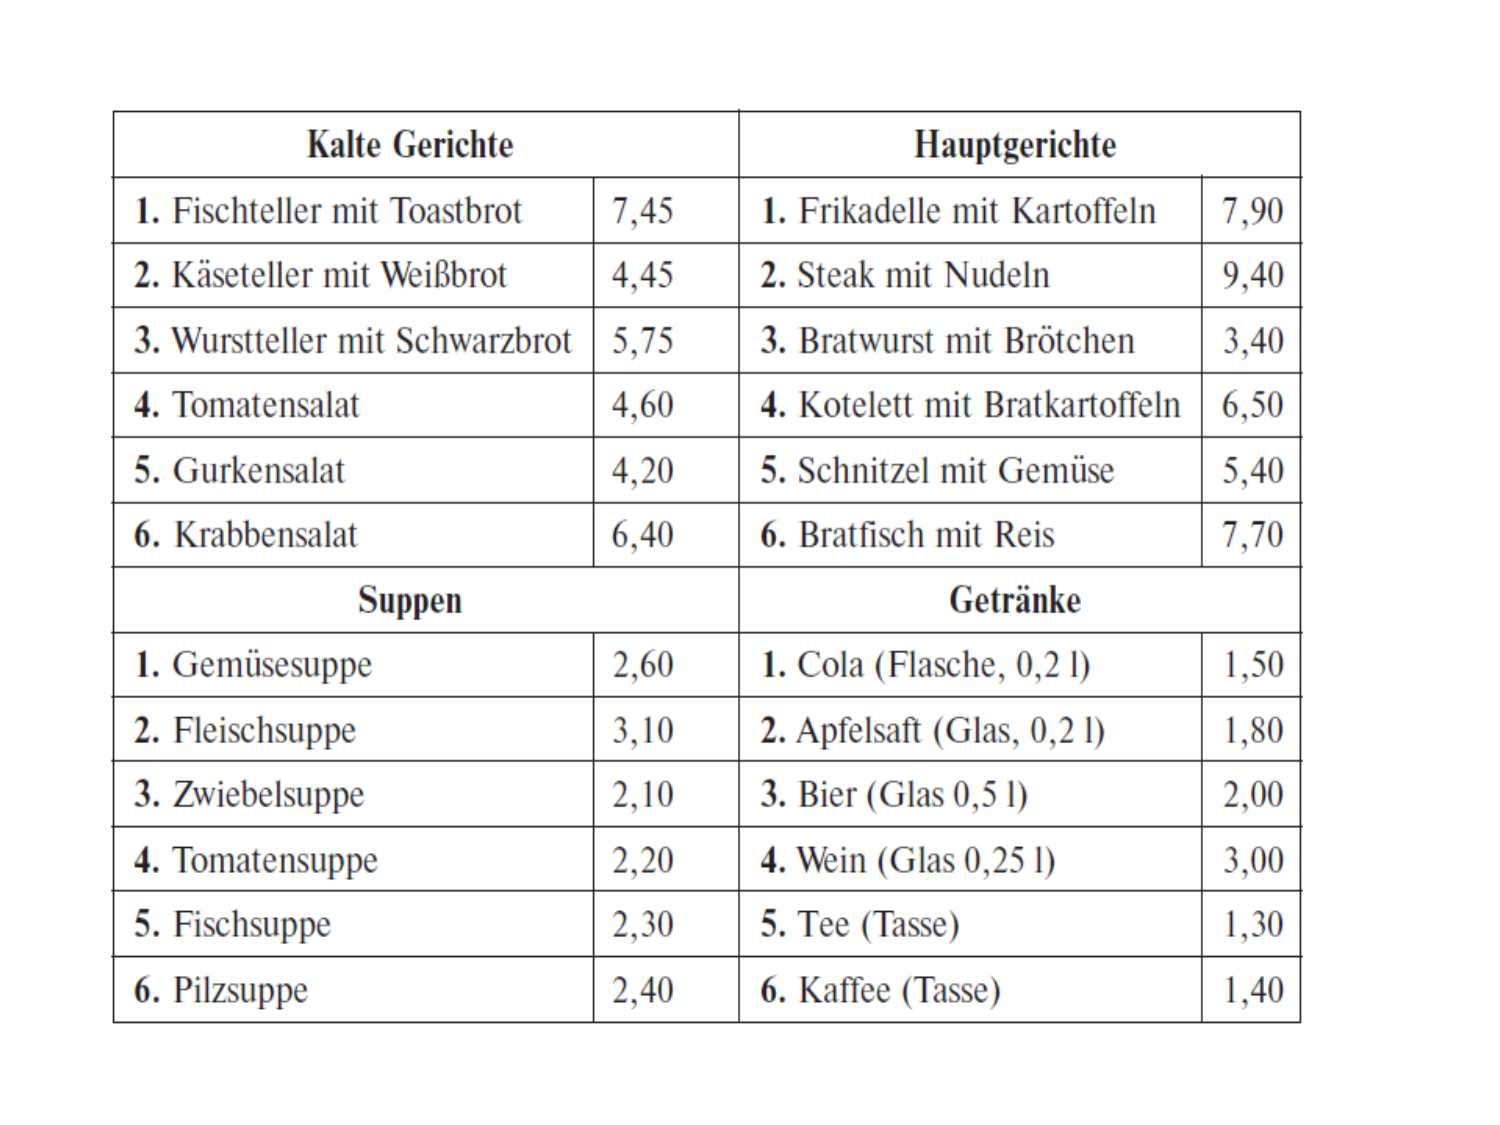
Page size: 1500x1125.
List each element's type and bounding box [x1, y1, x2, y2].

picture [41, 89, 1424, 1059]
